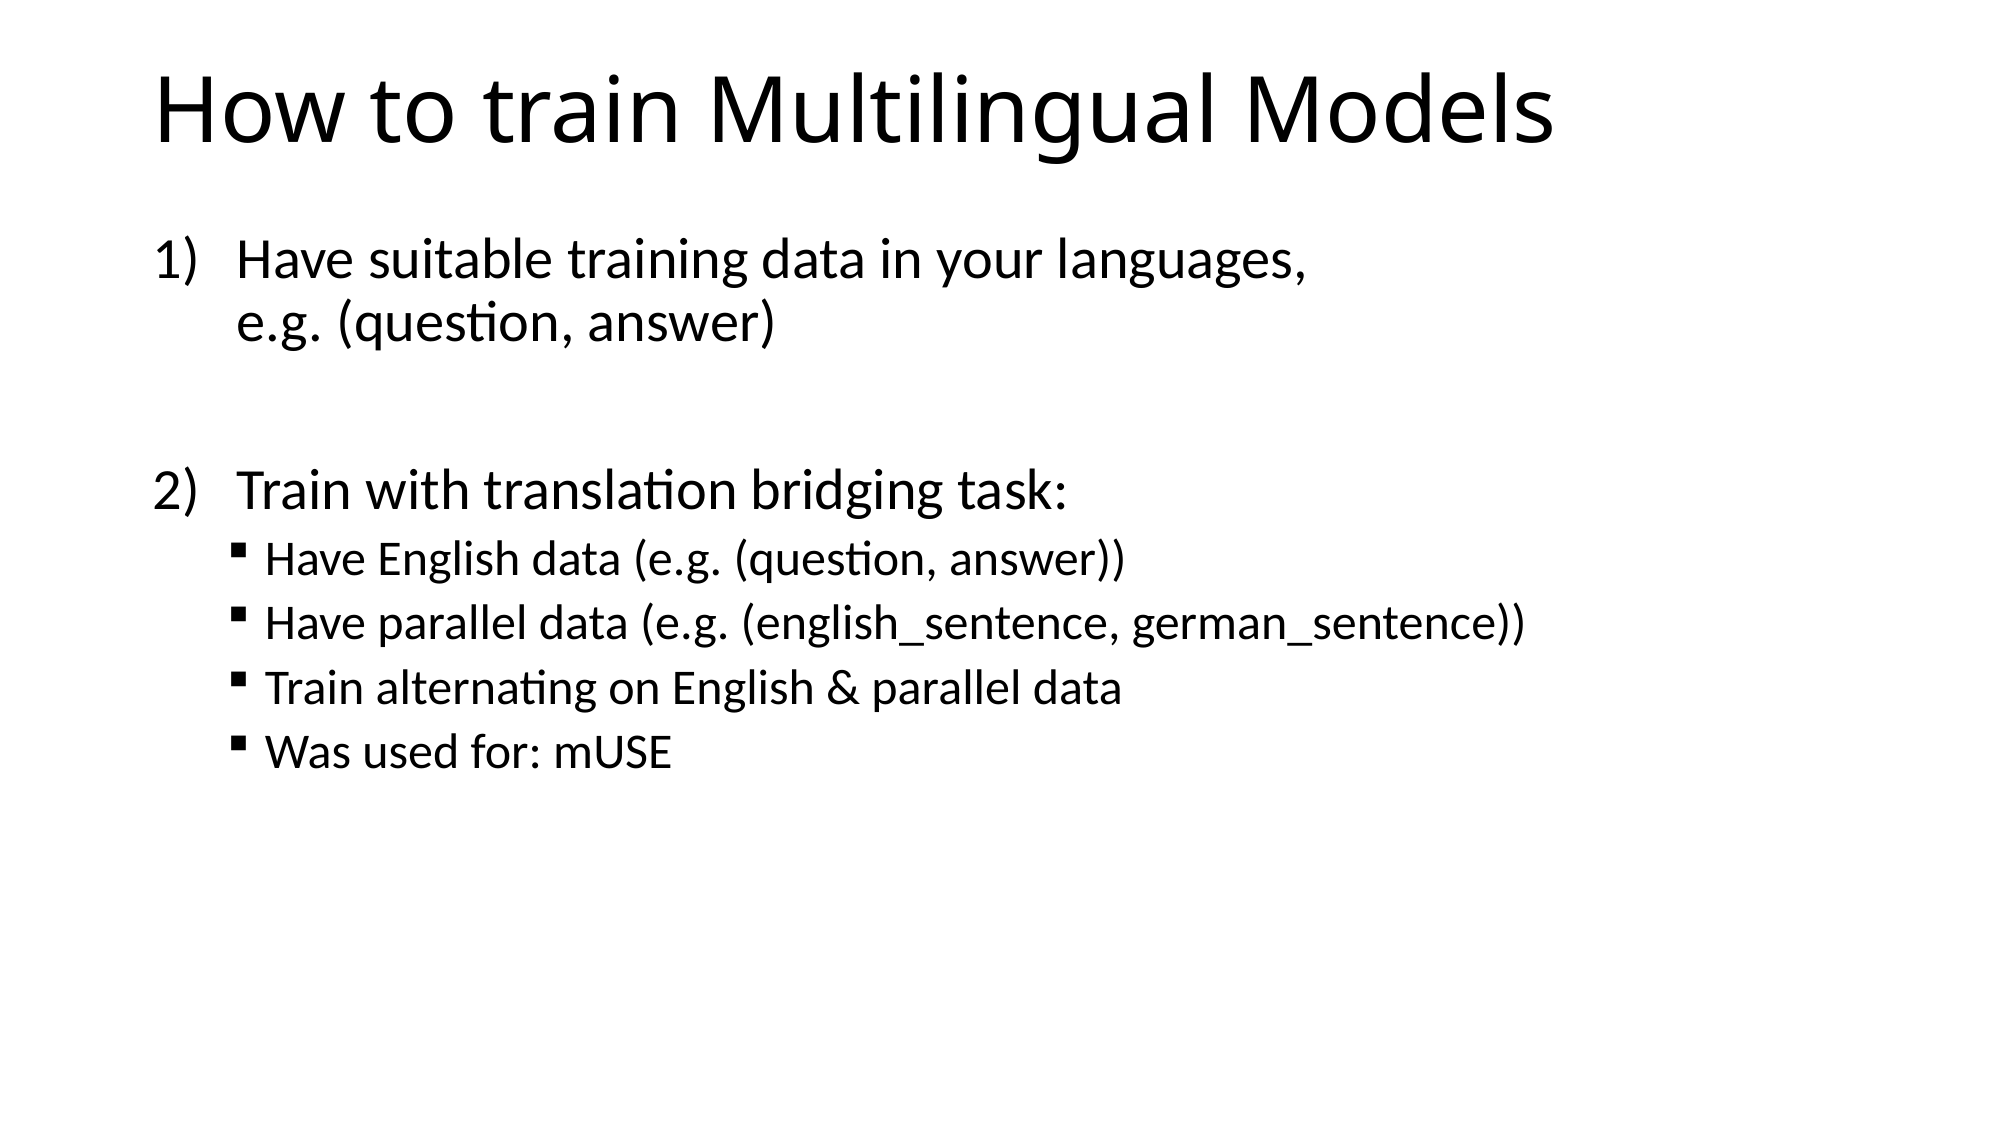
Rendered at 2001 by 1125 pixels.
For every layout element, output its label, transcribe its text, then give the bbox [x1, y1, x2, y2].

title How to train Multilingual Models [137, 3, 1863, 221]
list Have suitable training data in your languages, e.g. (question, answer) Train with translation bridging task: Have English data (e.g. (question, answer)) Have parallel data (e.g. (english_sentence, german_sentence)) Train alternating on English & parallel data Was used for: mUSE [137, 221, 1863, 1014]
